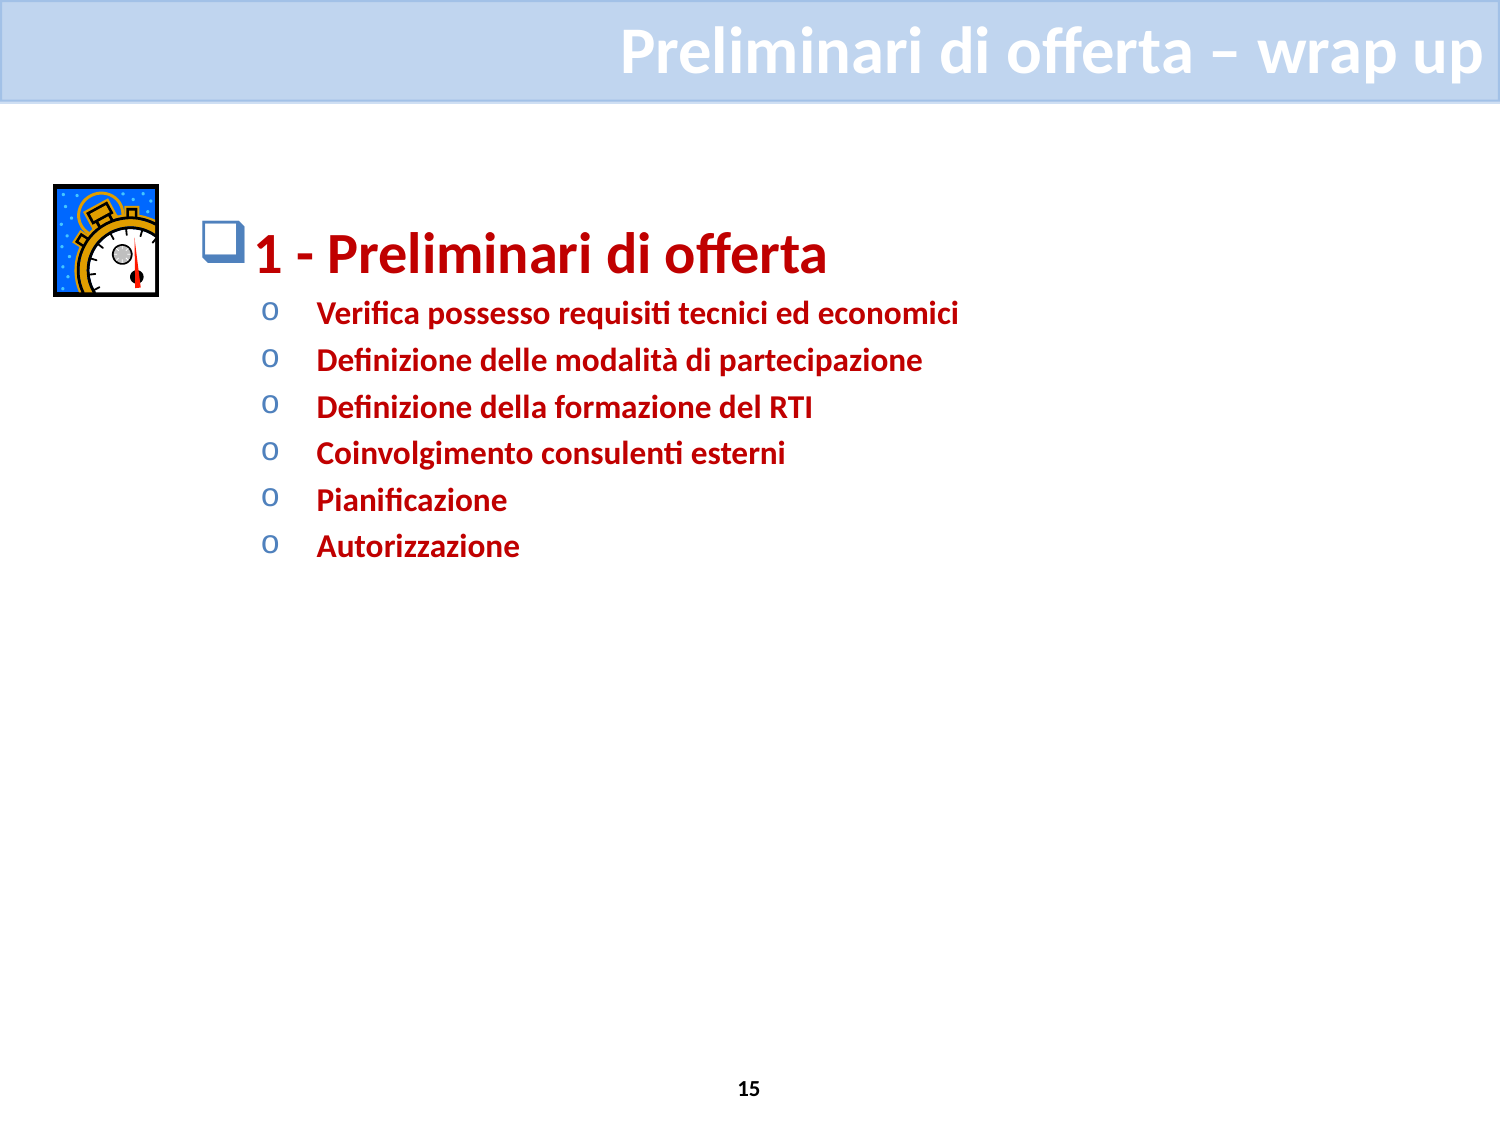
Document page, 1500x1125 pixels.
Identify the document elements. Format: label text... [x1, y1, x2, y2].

text_box 15 [573, 1057, 924, 1118]
text_box 1 - Preliminari di offerta Verifica possesso requisiti tecnici ed economici Definizione delle modalità di partecipazione Definizione della formazione del RTI Coinvolgimento consulenti esterni Pianificazione Autorizzazione [182, 172, 1472, 654]
text_box Preliminari di offerta – wrap up [560, 0, 1500, 95]
picture [52, 184, 160, 297]
